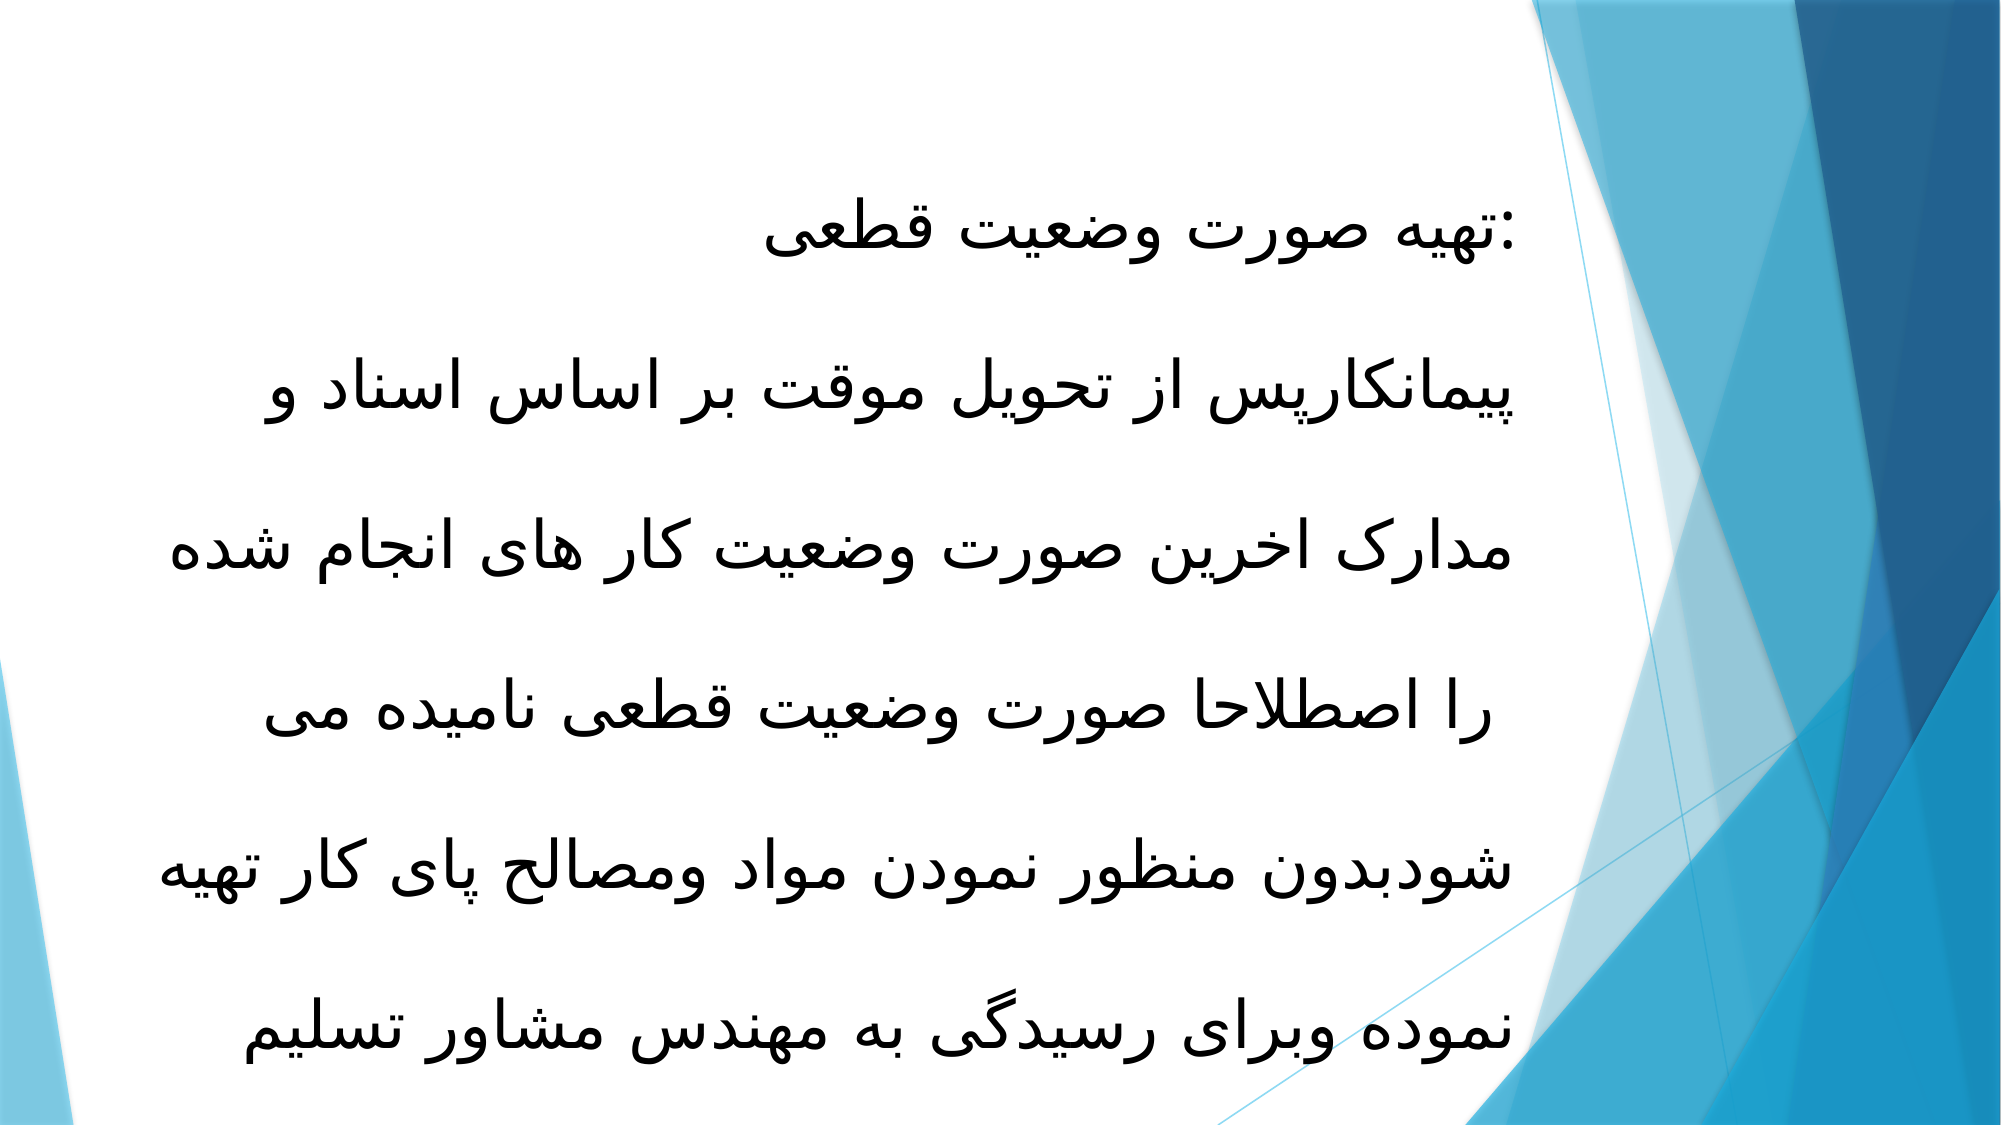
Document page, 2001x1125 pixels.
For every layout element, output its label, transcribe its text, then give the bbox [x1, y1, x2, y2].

text_box تهیه صورت وضعیت قطعی: پیمانکارپس از تحویل موقت بر اساس اسناد و مدارک اخرین صورت وضعیت کار های انجام شده را اصطلاحا صورت وضعیت قطعی نامیده می شودبدون منظور نمودن مواد ومصالح پای کار تهیه نموده وبرای رسیدگی به مهندس مشاور تسلیم می کند [133, 95, 1532, 1125]
